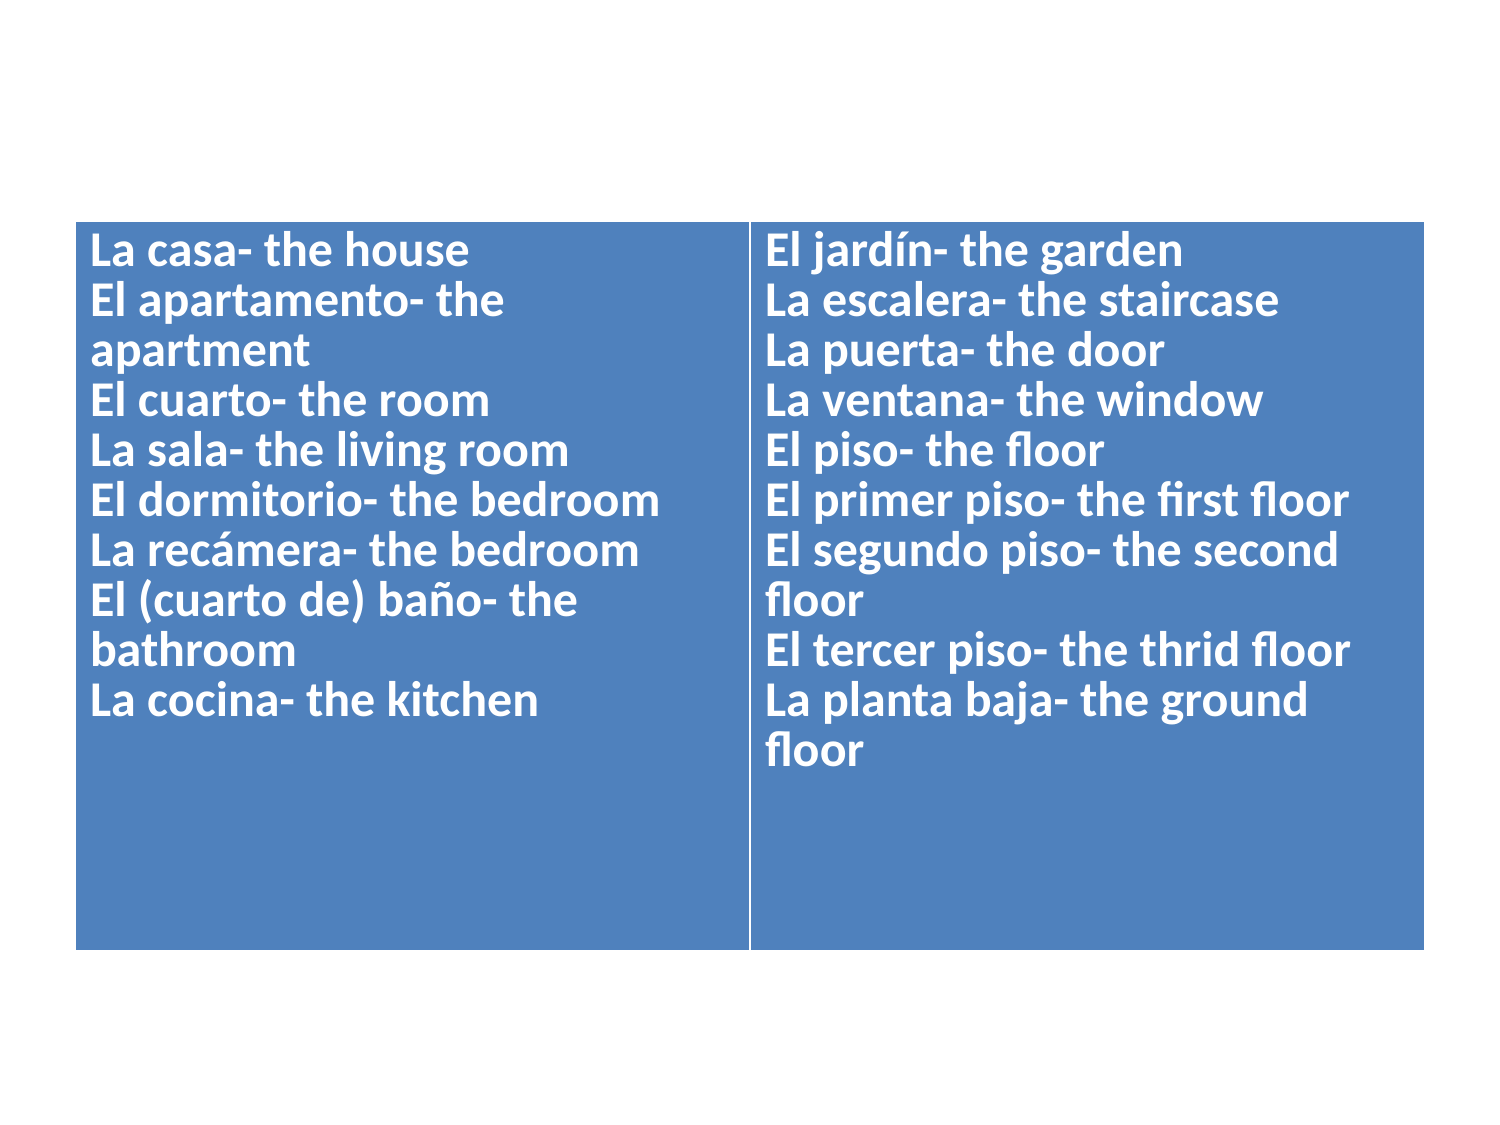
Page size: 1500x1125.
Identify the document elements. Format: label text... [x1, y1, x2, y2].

table_header El jardín- the garden La escalera- the staircase La puerta- the door La ventana- the window El piso- the floor El primer piso- the first floor El segundo piso- the second floor El tercer piso- the thrid floor La planta baja- the ground floor [751, 222, 1424, 950]
table_header La casa- the house El apartamento- the apartment El cuarto- the room La sala- the living room El dormitorio- the bedroom La recámera- the bedroom El (cuarto de) baño- the bathroom La cocina- the kitchen [76, 222, 749, 950]
